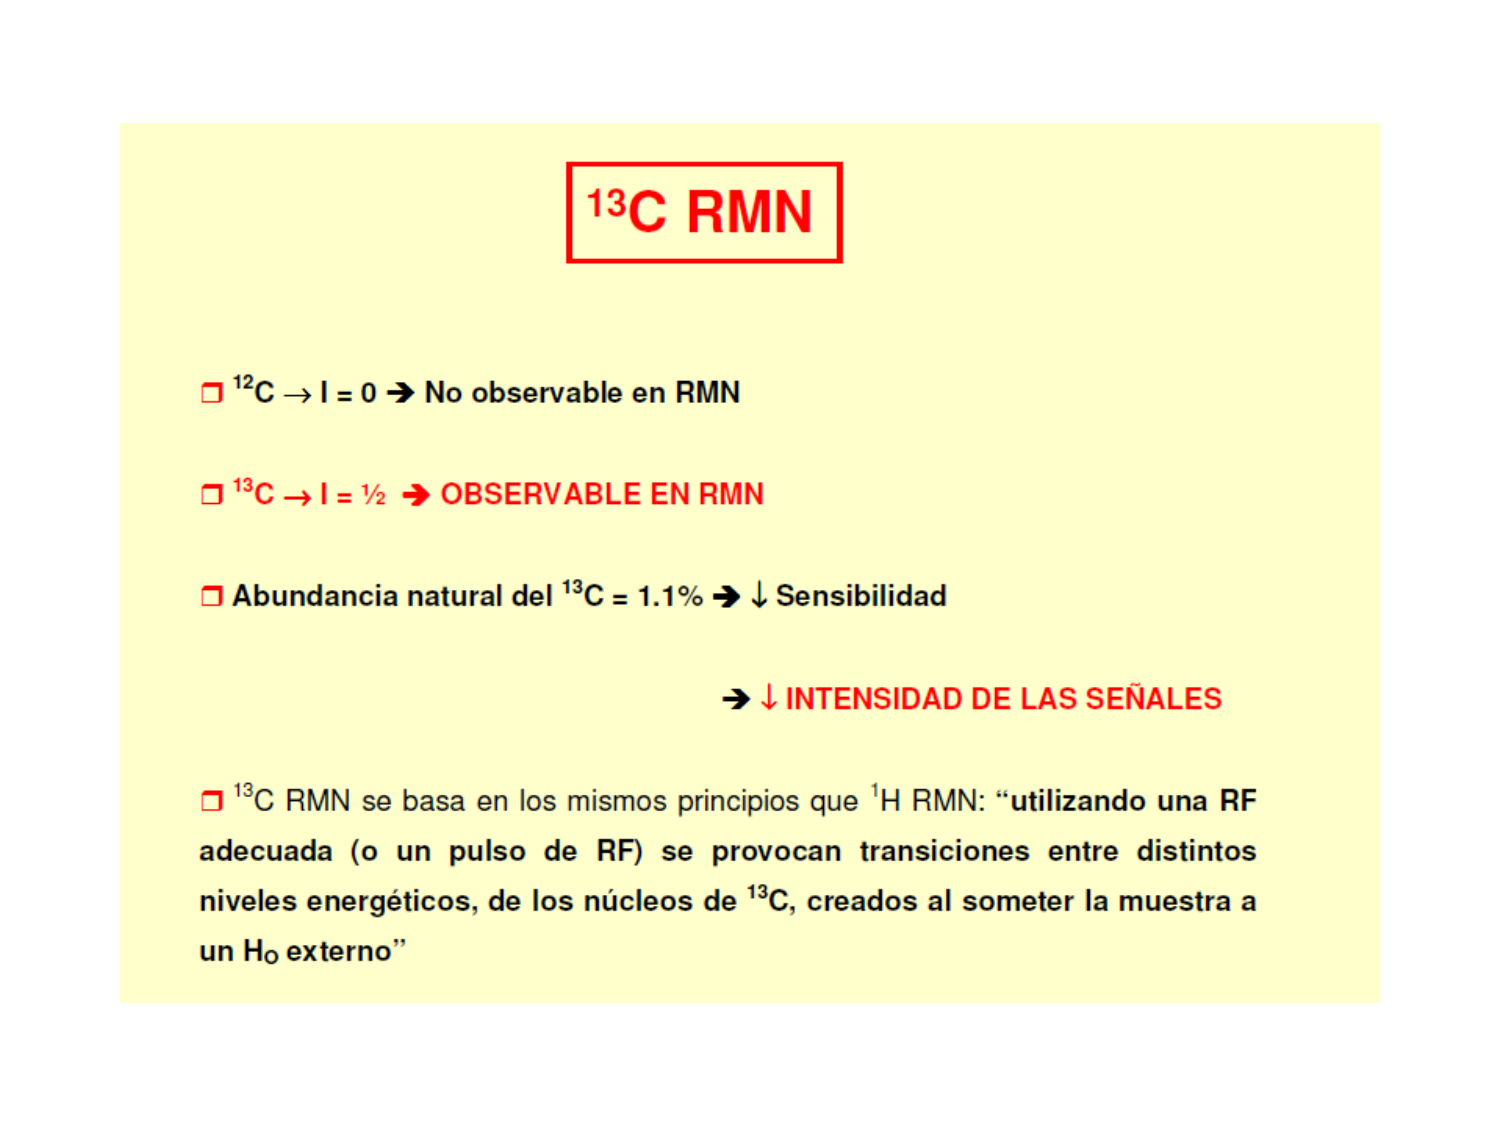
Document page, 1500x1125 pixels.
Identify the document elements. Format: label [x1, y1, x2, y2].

picture [119, 122, 1381, 1004]
